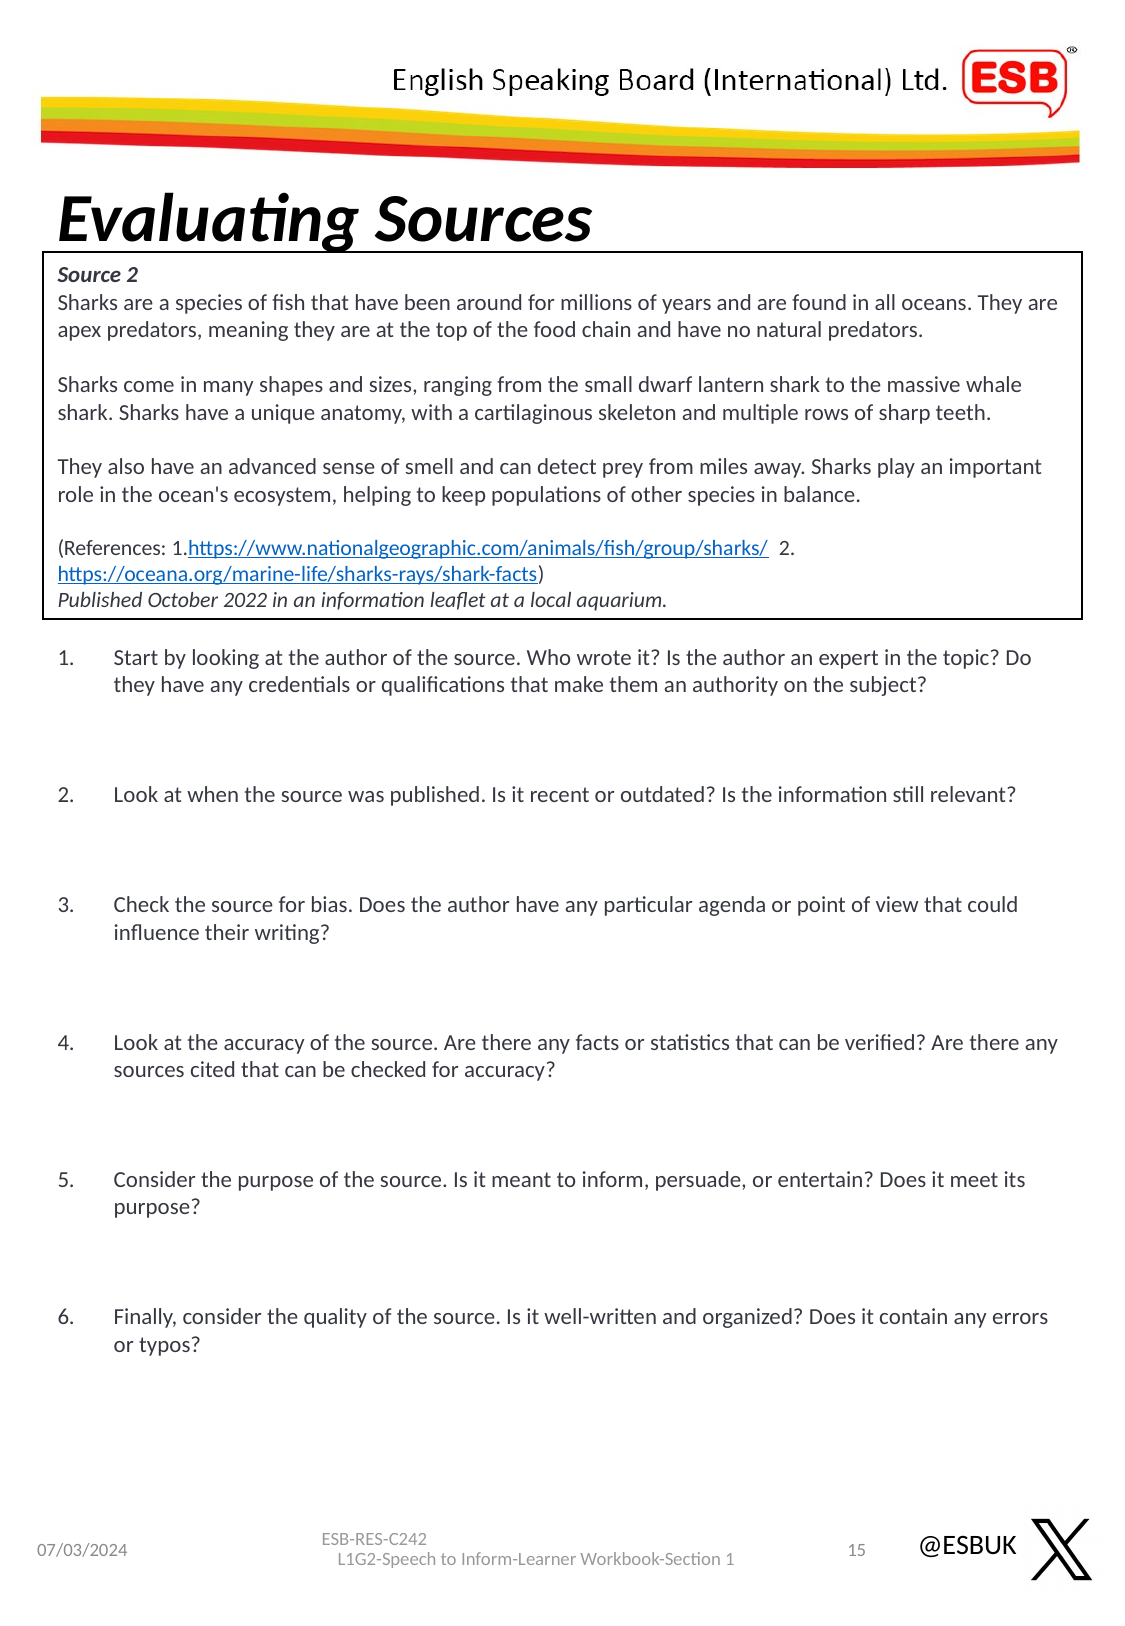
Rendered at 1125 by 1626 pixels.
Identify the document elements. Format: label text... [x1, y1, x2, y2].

footer ESB-RES-C242 L1G2-Speech to Inform-Learner Workbook-Section 1 [296, 1506, 697, 1593]
picture [0, 1, 1125, 234]
text_box Start by looking at the author of the source. Who wrote it? Is the author an expert in the topic? Do they have any credentials or qualifications that make them an authority on the subject? Look at when the source was published. Is it recent or outdated? Is the information still relevant? Check the source for bias. Does the author have any particular agenda or point of view that could influence their writing? Look at the accuracy of the source. Are there any facts or statistics that can be verified? Are there any sources cited that can be checked for accuracy? Consider the purpose of the source. Is it meant to inform, persuade, or entertain? Does it meet its purpose? Finally, consider the quality of the source. Is it well-written and organized? Does it contain any errors or typos? [42, 635, 1083, 1419]
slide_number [22, 1506, 276, 1593]
slide_number 15 [697, 1506, 882, 1593]
text_box Source 2 Sharks are a species of fish that have been around for millions of years and are found in all oceans. They are apex predators, meaning they are at the top of the food chain and have no natural predators. Sharks come in many shapes and sizes, ranging from the small dwarf lantern shark to the massive whale shark. Sharks have a unique anatomy, with a cartilaginous skeleton and multiple rows of sharp teeth. They also have an advanced sense of smell and can detect prey from miles away. Sharks play an important role in the ocean's ecosystem, helping to keep populations of other species in balance. (References: 1.https://www.nationalgeographic.com/animals/fish/group/sharks/ 2. https://oceana.org/marine-life/sharks-rays/shark-facts) Published October 2022 in an information leaflet at a local aquarium. [42, 251, 1083, 620]
picture [1022, 1506, 1103, 1593]
title Evaluating Sources [42, 174, 1014, 251]
